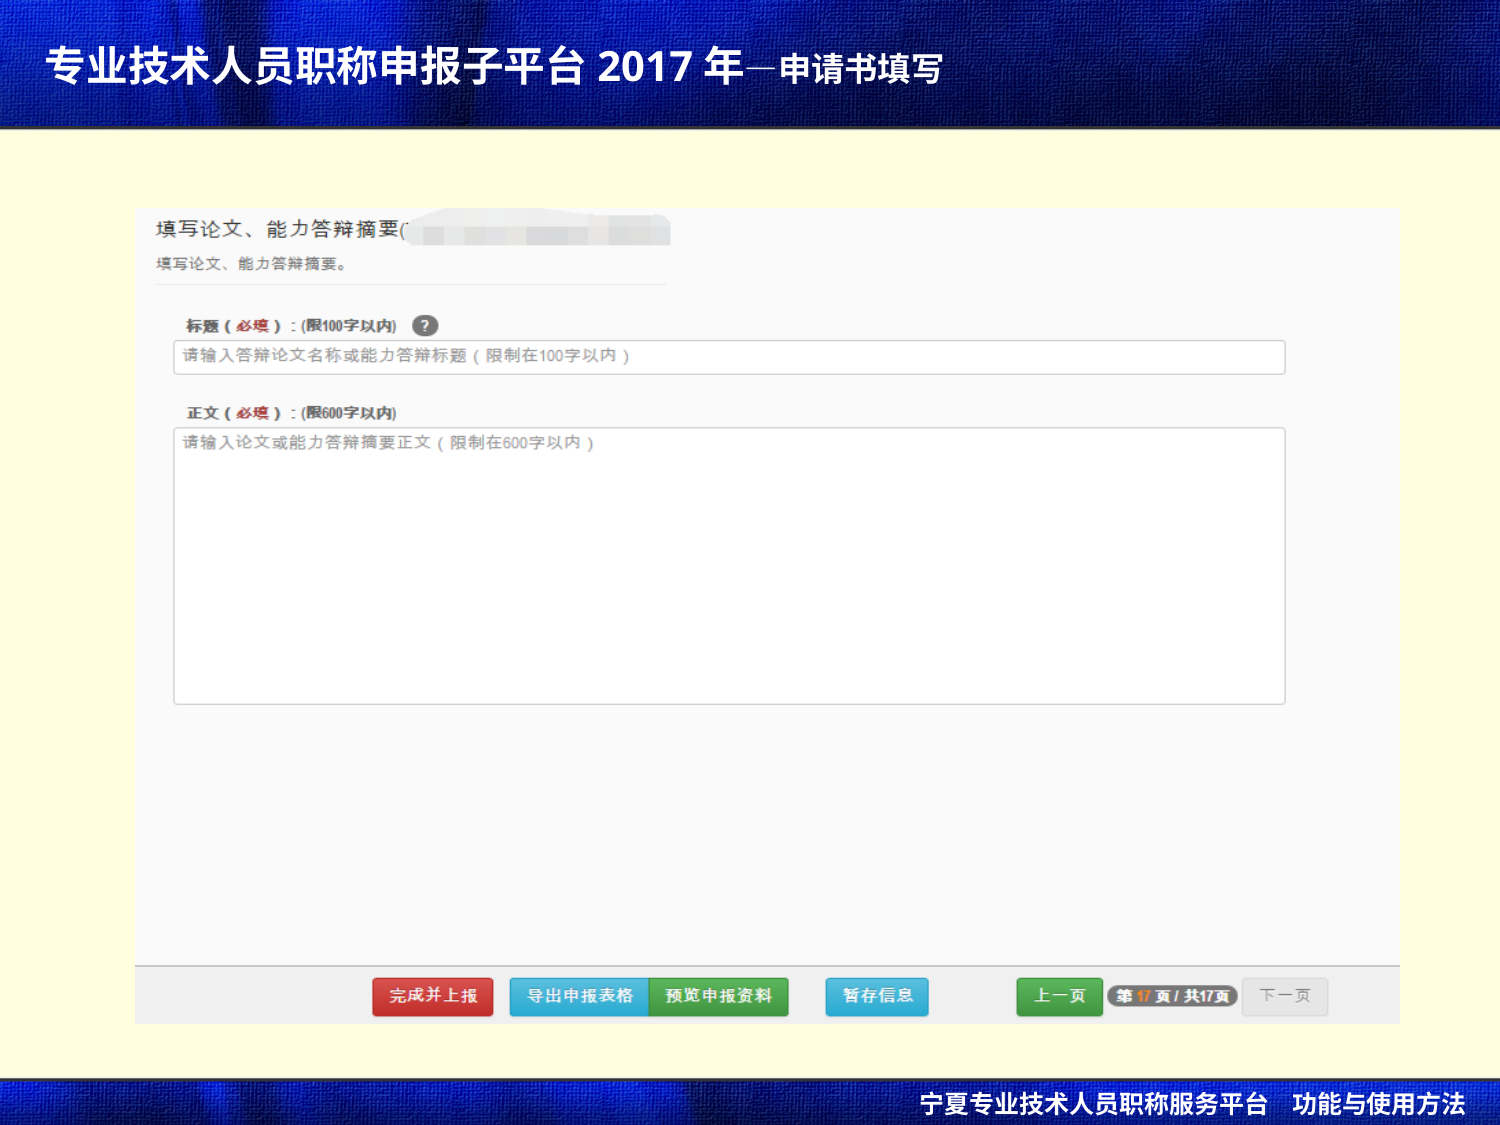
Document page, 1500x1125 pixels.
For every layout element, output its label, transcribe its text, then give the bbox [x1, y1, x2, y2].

text_box 宁夏专业技术人员职称服务平台 功能与使用方法 [497, 1082, 1483, 1125]
picture [0, 0, 1500, 1125]
title 专业技术人员职称申报子平台2017年—申请书填写 [29, 7, 1199, 124]
